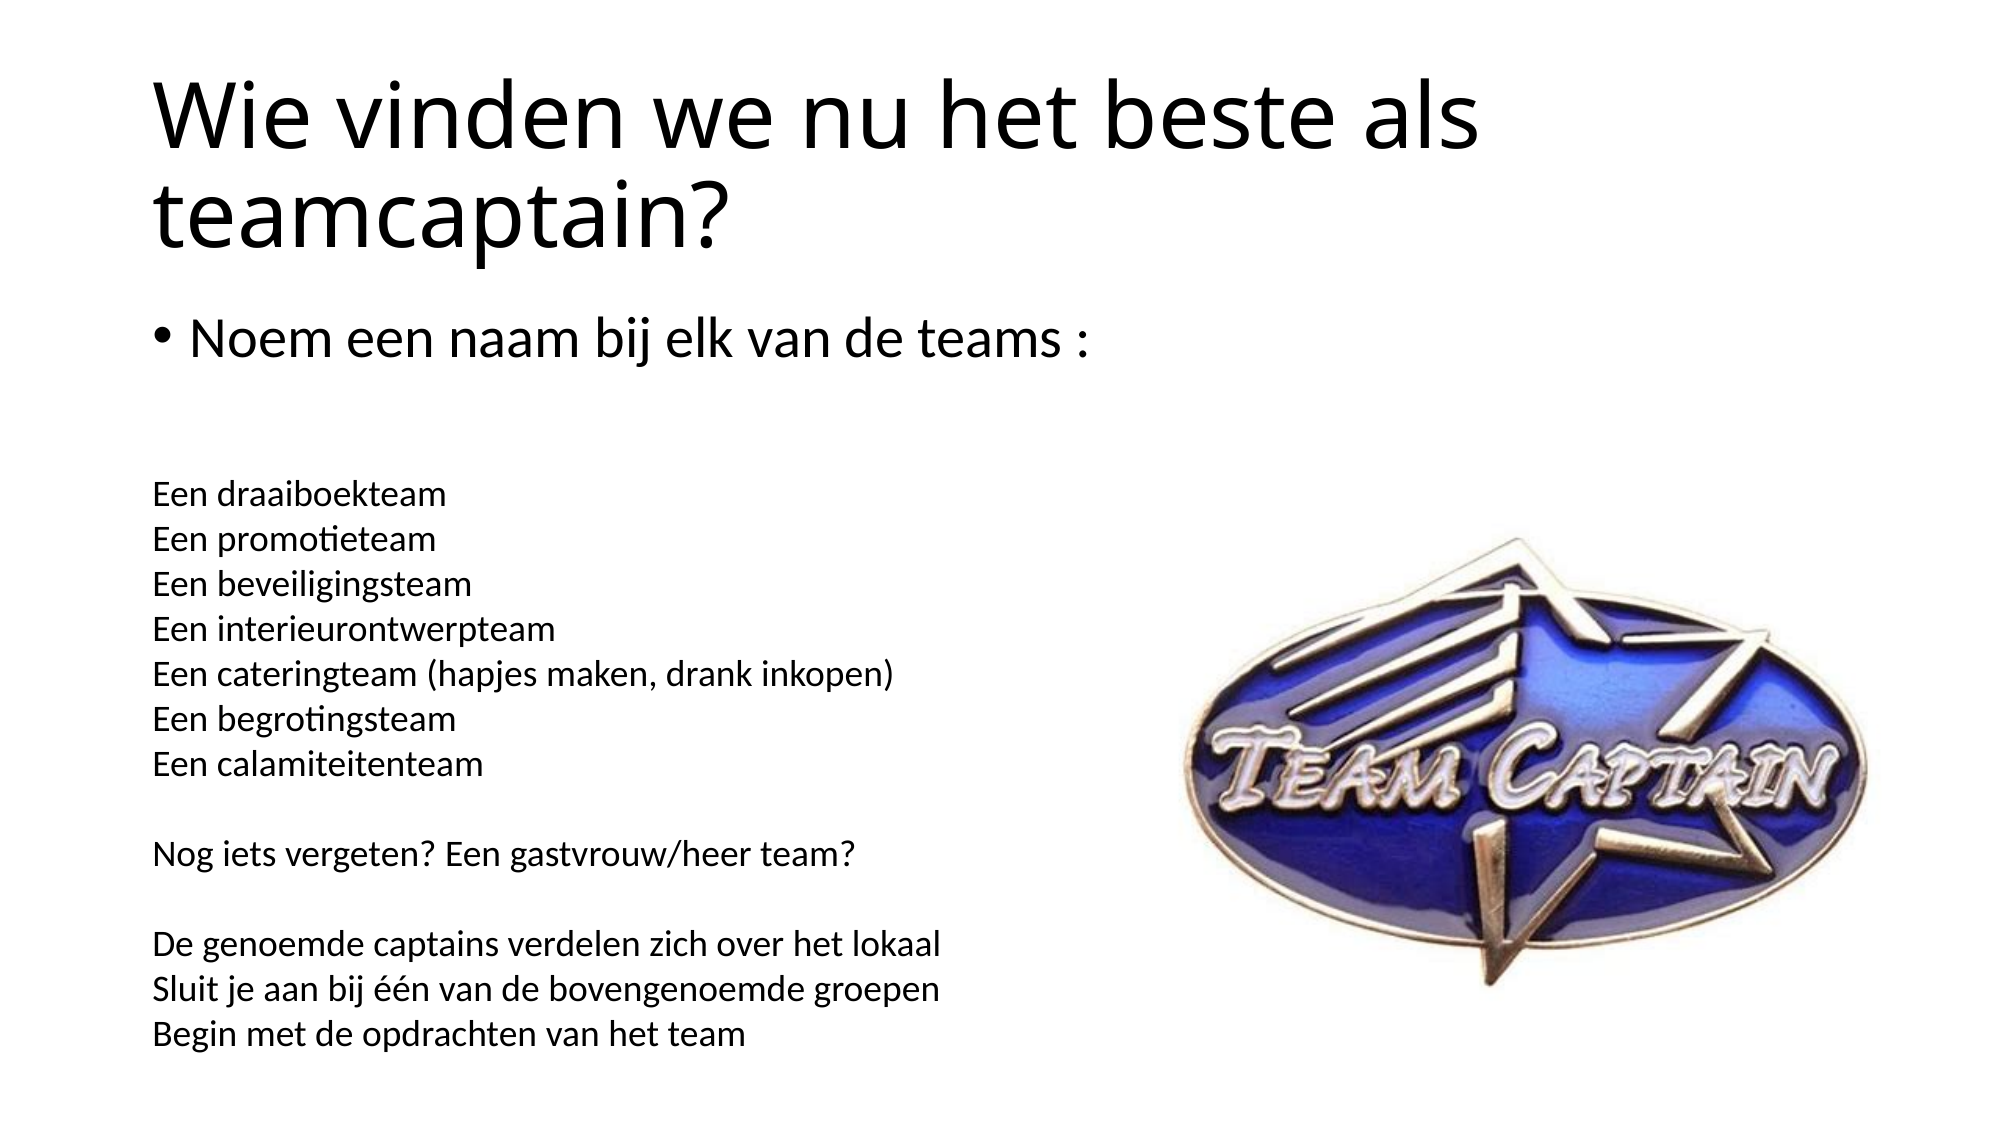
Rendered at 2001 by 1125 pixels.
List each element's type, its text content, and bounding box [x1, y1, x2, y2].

text_box Een draaiboekteam Een promotieteam Een beveiligingsteam Een interieurontwerpteam Een cateringteam (hapjes maken, drank inkopen) Een begrotingsteam Een calamiteitenteam Nog iets vergeten? Een gastvrouw/heer team? De genoemde captains verdelen zich over het lokaal Sluit je aan bij één van de bovengenoemde groepen Begin met de opdrachten van het team [137, 461, 1138, 1062]
title Wie vinden we nu het beste als teamcaptain? [137, 59, 1863, 278]
picture [1154, 399, 1896, 1125]
list Noem een naam bij elk van de teams : [137, 299, 1863, 1014]
